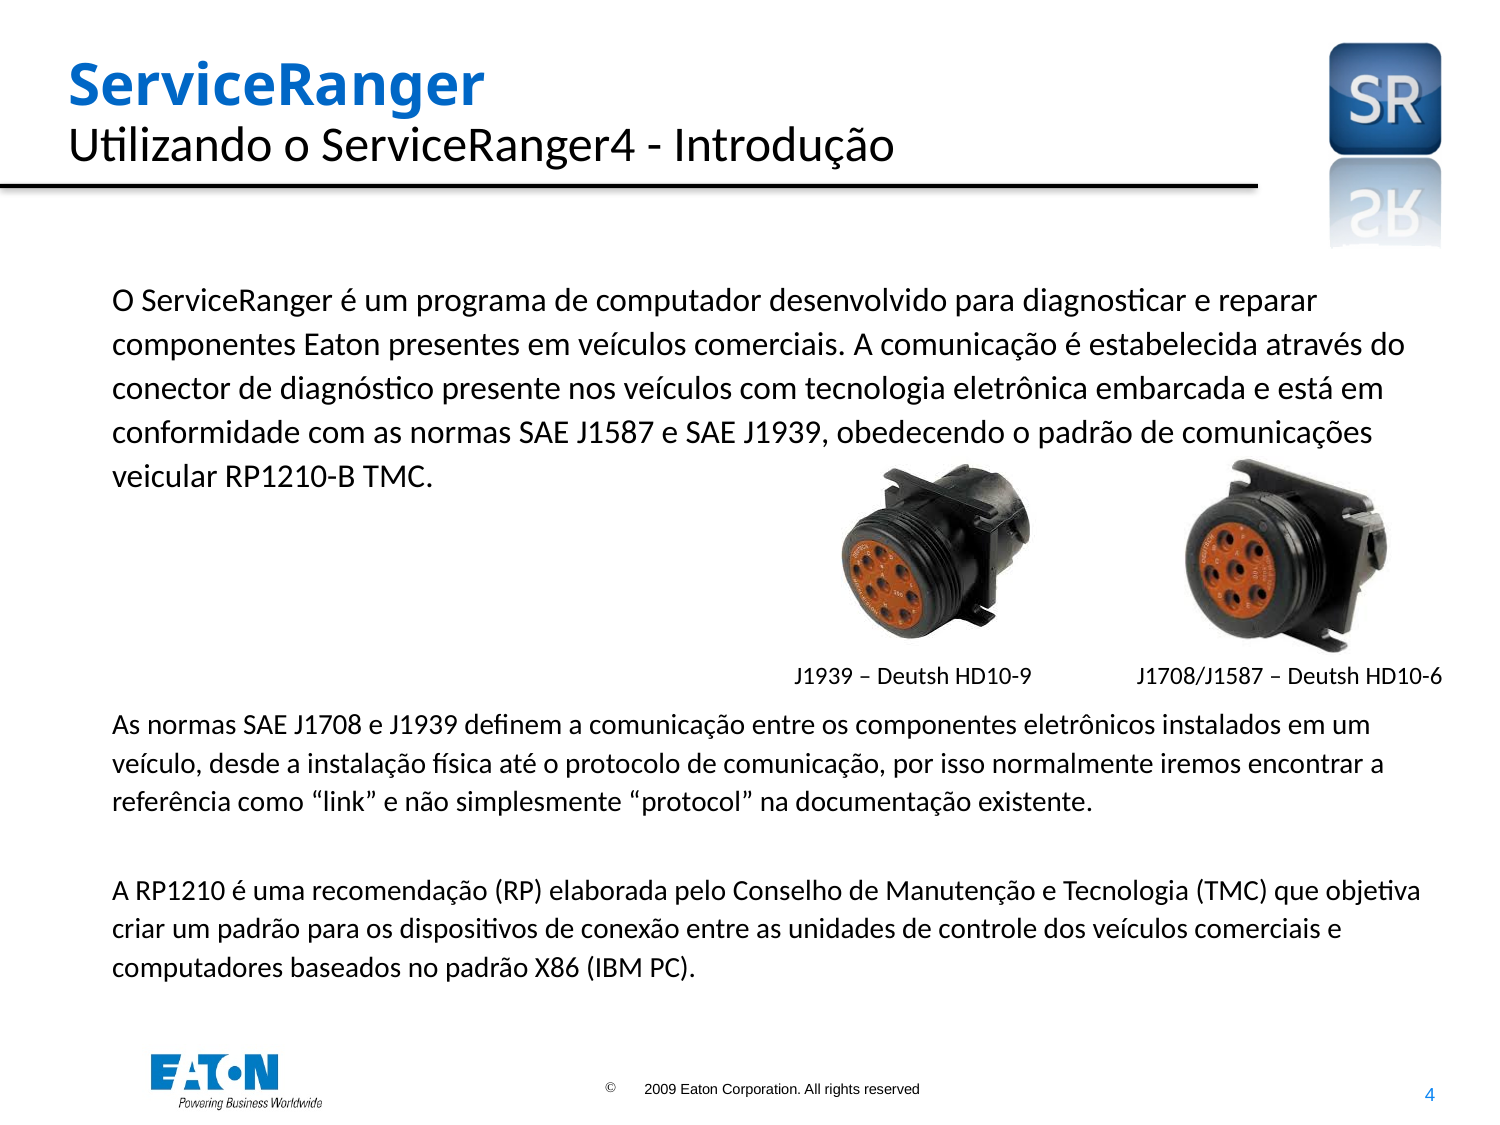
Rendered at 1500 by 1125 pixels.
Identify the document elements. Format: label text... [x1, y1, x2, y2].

picture [1151, 455, 1420, 658]
text_box O ServiceRanger é um programa de computador desenvolvido para diagnosticar e reparar componentes Eaton presentes em veículos comerciais. A comunicação é estabelecida através do conector de diagnóstico presente nos veículos com tecnologia eletrônica embarcada e está em conformidade com as normas SAE J1587 e SAE J1939, obedecendo o padrão de comunicações veicular RP1210-B TMC. As normas SAE J1708 e J1939 definem a comunicação entre os componentes eletrônicos instalados em um veículo, desde a instalação física até o protocolo de comunicação, por isso normalmente iremos encontrar a referência como “link” e não simplesmente “protocol” na documentação existente. A RP1210 é uma recomendação (RP) elaborada pelo Conselho de Manutenção e Tecnologia (TMC) que objetiva criar um padrão para os dispositivos de conexão entre as unidades de controle dos veículos comerciais e computadores baseados no padrão X86 (IBM PC). [53, 267, 1471, 1092]
text_box J1708/J1587 – Deutsh HD10-6 [1092, 656, 1465, 690]
text_box J1939 – Deutsh HD10-9 [750, 656, 1087, 690]
picture [808, 455, 1063, 647]
picture [142, 1092, 330, 1118]
text_box [53, 621, 1436, 734]
title ServiceRanger Utilizando o ServiceRanger4 - Introdução [53, 0, 1354, 180]
